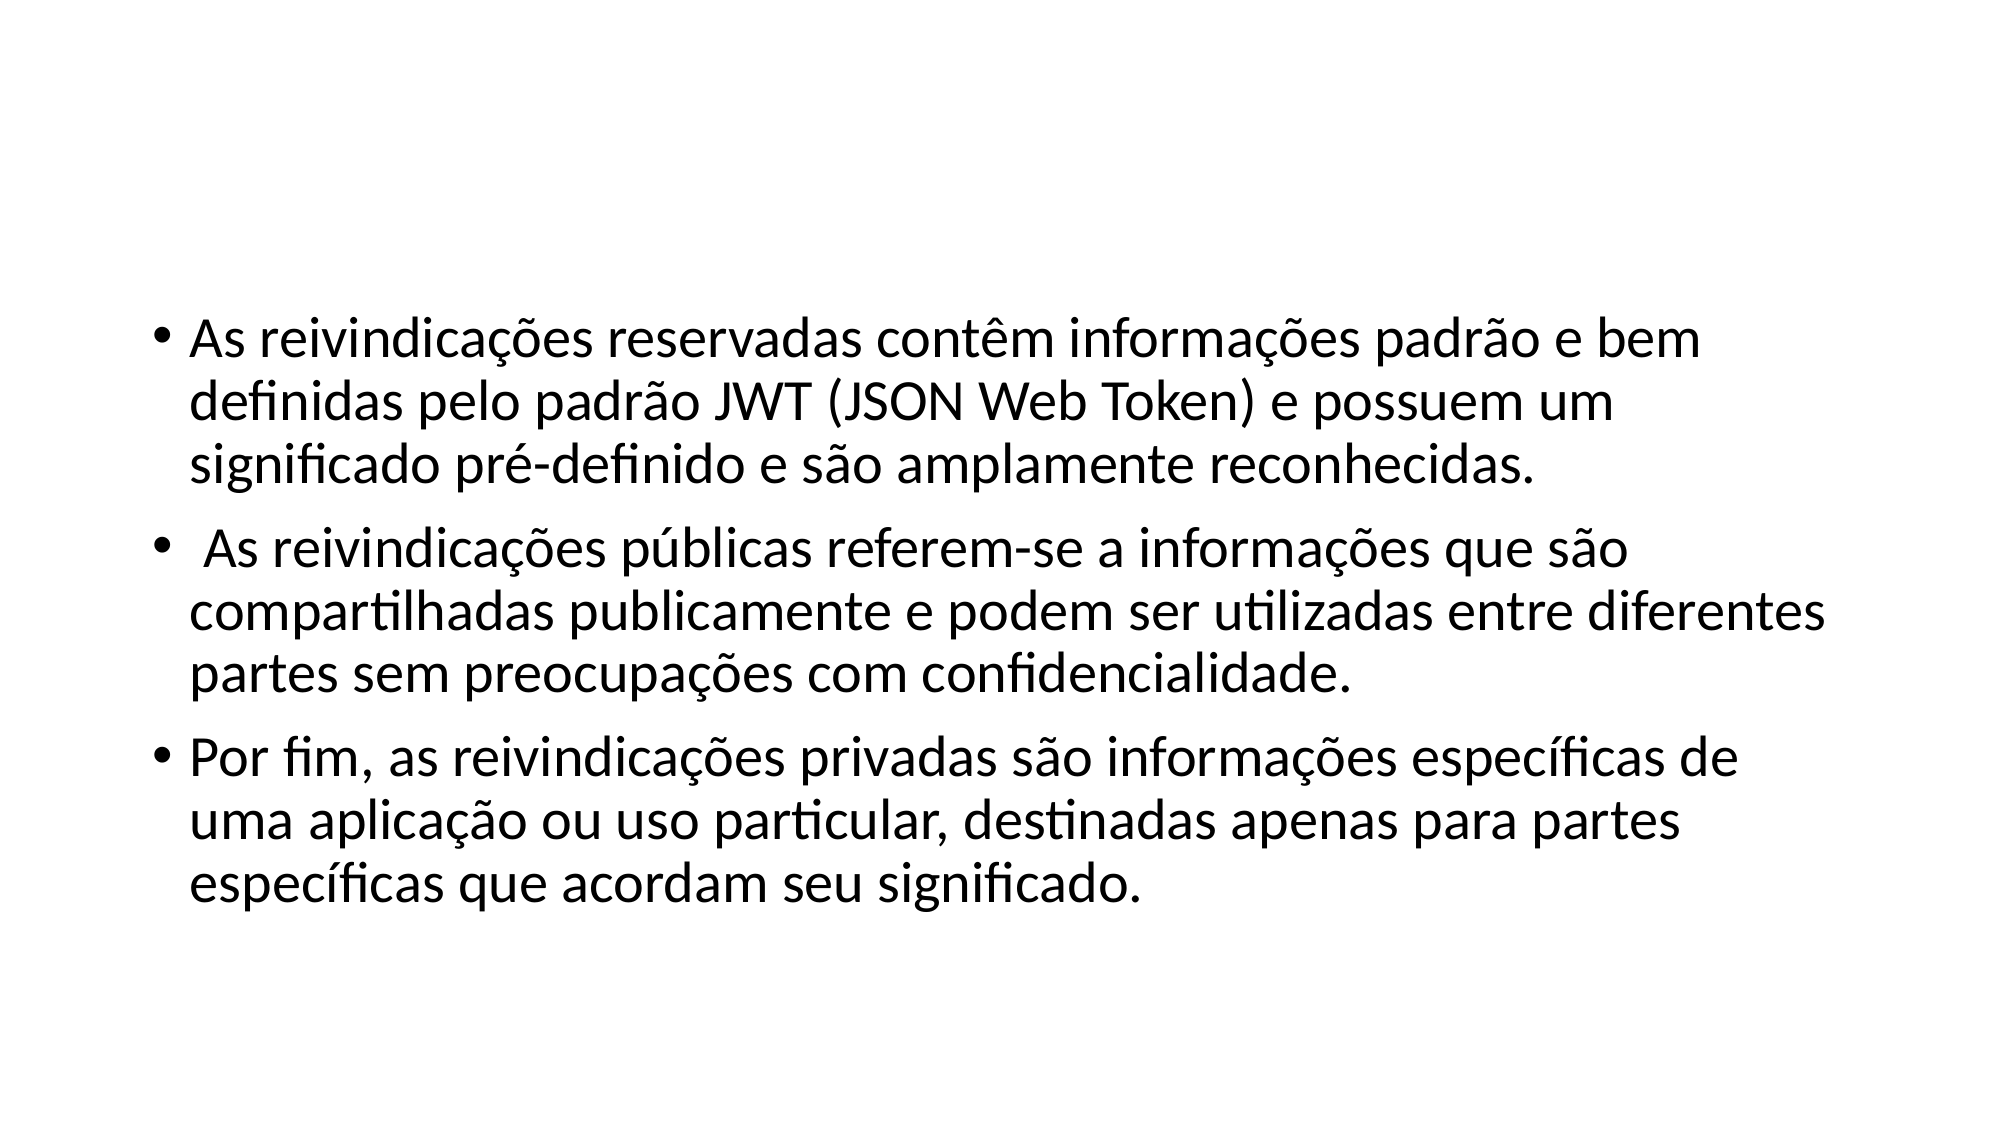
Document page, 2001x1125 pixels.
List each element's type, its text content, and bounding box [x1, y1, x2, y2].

list As reivindicações reservadas contêm informações padrão e bem definidas pelo padrão JWT (JSON Web Token) e possuem um significado pré-definido e são amplamente reconhecidas. As reivindicações públicas referem-se a informações que são compartilhadas publicamente e podem ser utilizadas entre diferentes partes sem preocupações com confidencialidade. Por fim, as reivindicações privadas são informações específicas de uma aplicação ou uso particular, destinadas apenas para partes específicas que acordam seu significado. [137, 299, 1863, 1014]
